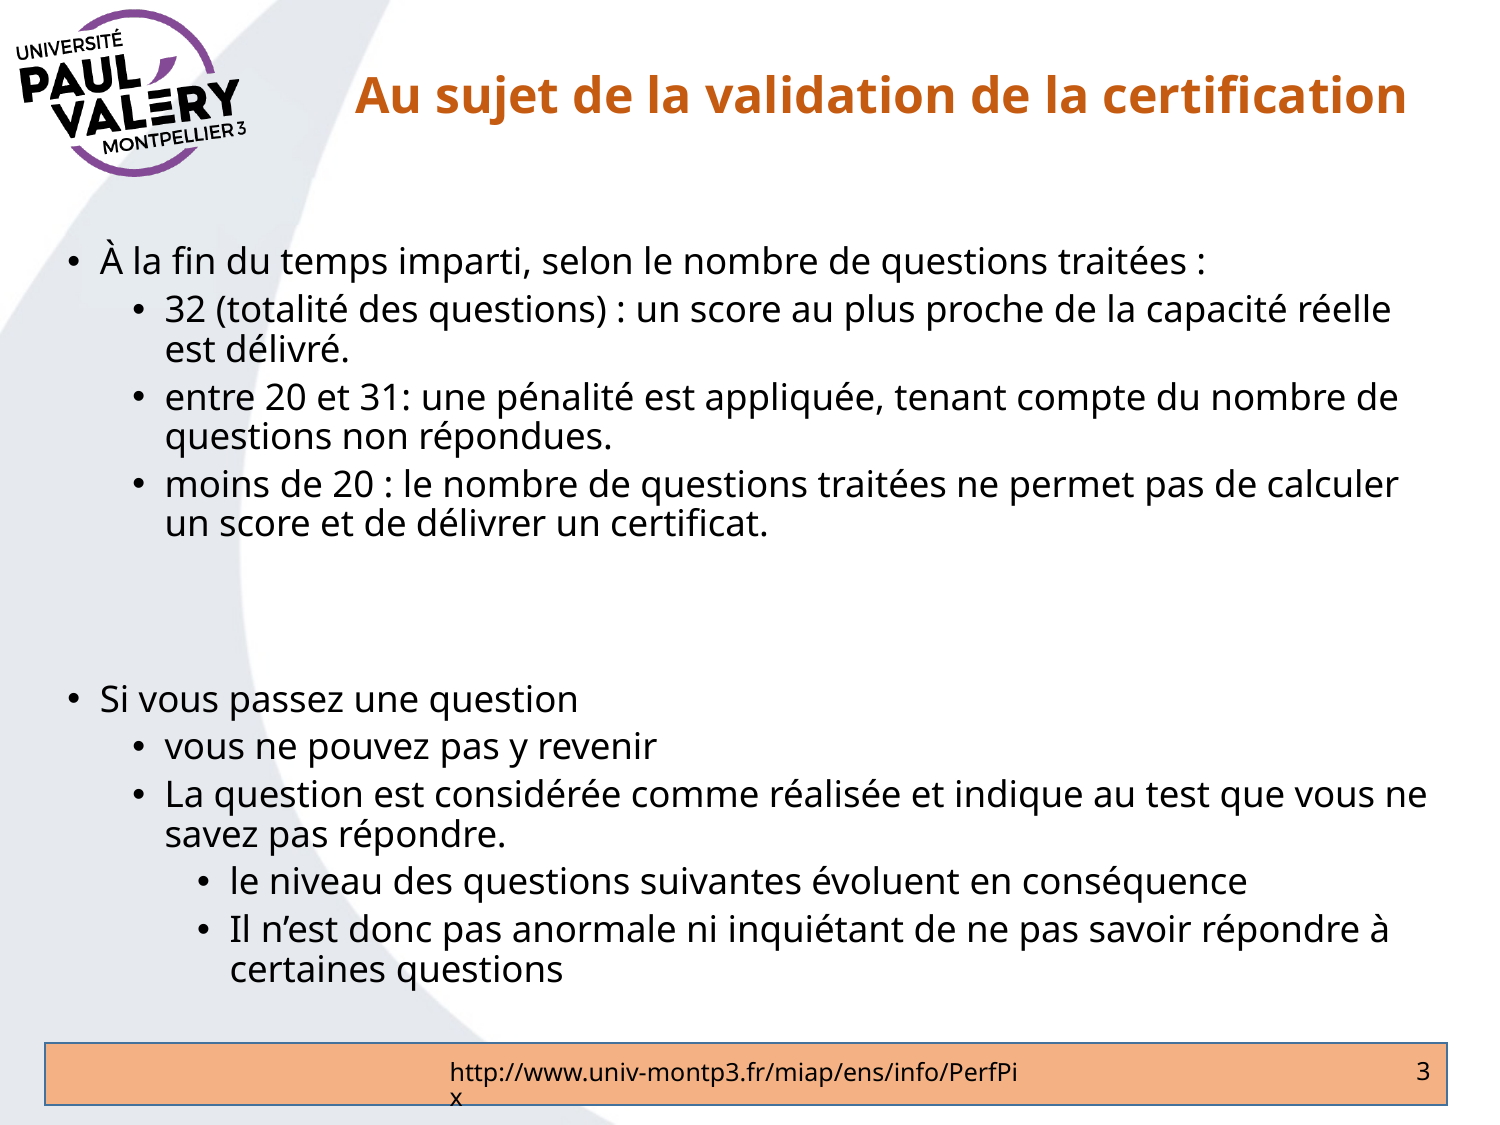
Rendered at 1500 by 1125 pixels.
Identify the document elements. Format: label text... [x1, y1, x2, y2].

list À la fin du temps imparti, selon le nombre de questions traitées : 32 (totalité des questions) : un score au plus proche de la capacité réelle est délivré. entre 20 et 31: une pénalité est appliquée, tenant compte du nombre de questions non répondues. moins de 20 : le nombre de questions traitées ne permet pas de calculer un score et de délivrer un certificat. Si vous passez une question vous ne pouvez pas y revenir La question est considérée comme réalisée et indique au test que vous ne savez pas répondre. le niveau des questions suivantes évoluent en conséquence Il n’est donc pas anormale ni inquiétant de ne pas savoir répondre à certaines questions [52, 235, 1446, 1001]
footer http://www.univ-montp3.fr/miap/ens/info/PerfPix [434, 1043, 1041, 1104]
picture [0, 0, 1500, 1125]
slide_number 3 [1107, 1042, 1446, 1103]
title Au sujet de la validation de la certification [319, 28, 1446, 168]
